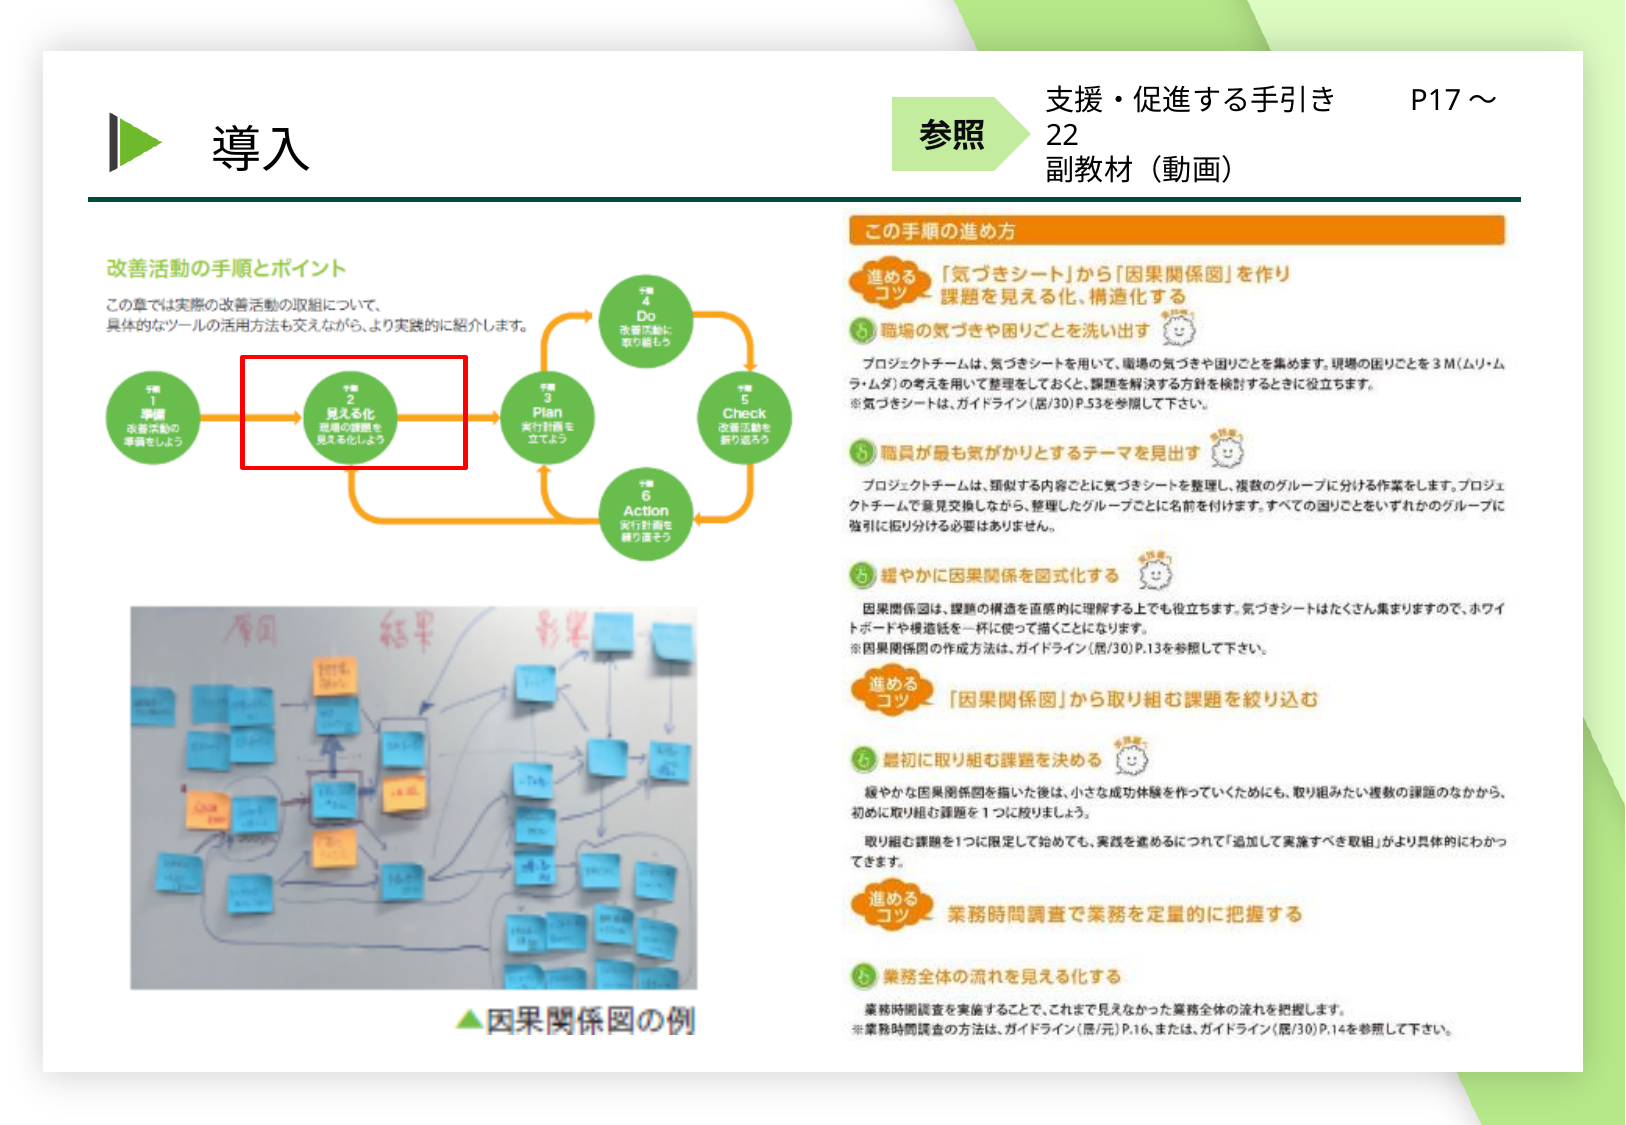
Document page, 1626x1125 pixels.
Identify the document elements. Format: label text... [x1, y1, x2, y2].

list 支援・促進する手引き P17～22 副教材（動画） [1031, 96, 1517, 171]
picture [0, 0, 1625, 1125]
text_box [87, 246, 797, 569]
